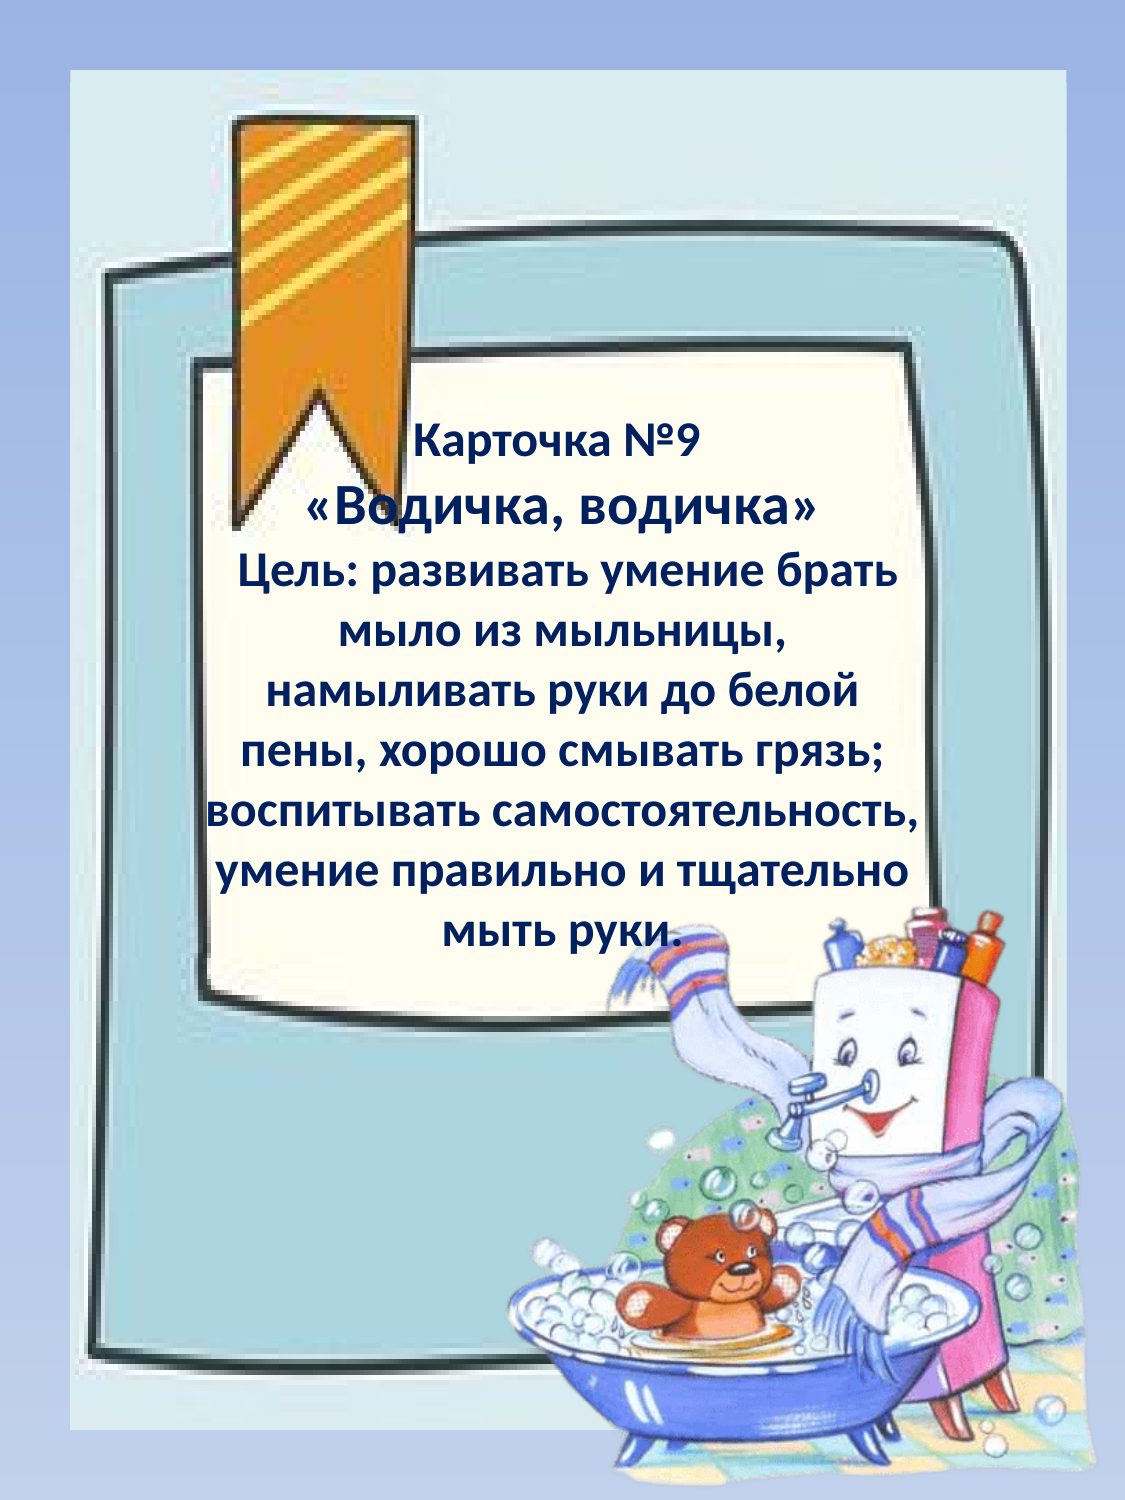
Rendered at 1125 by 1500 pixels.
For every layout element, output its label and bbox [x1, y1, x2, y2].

text_box [70, 70, 1125, 1500]
